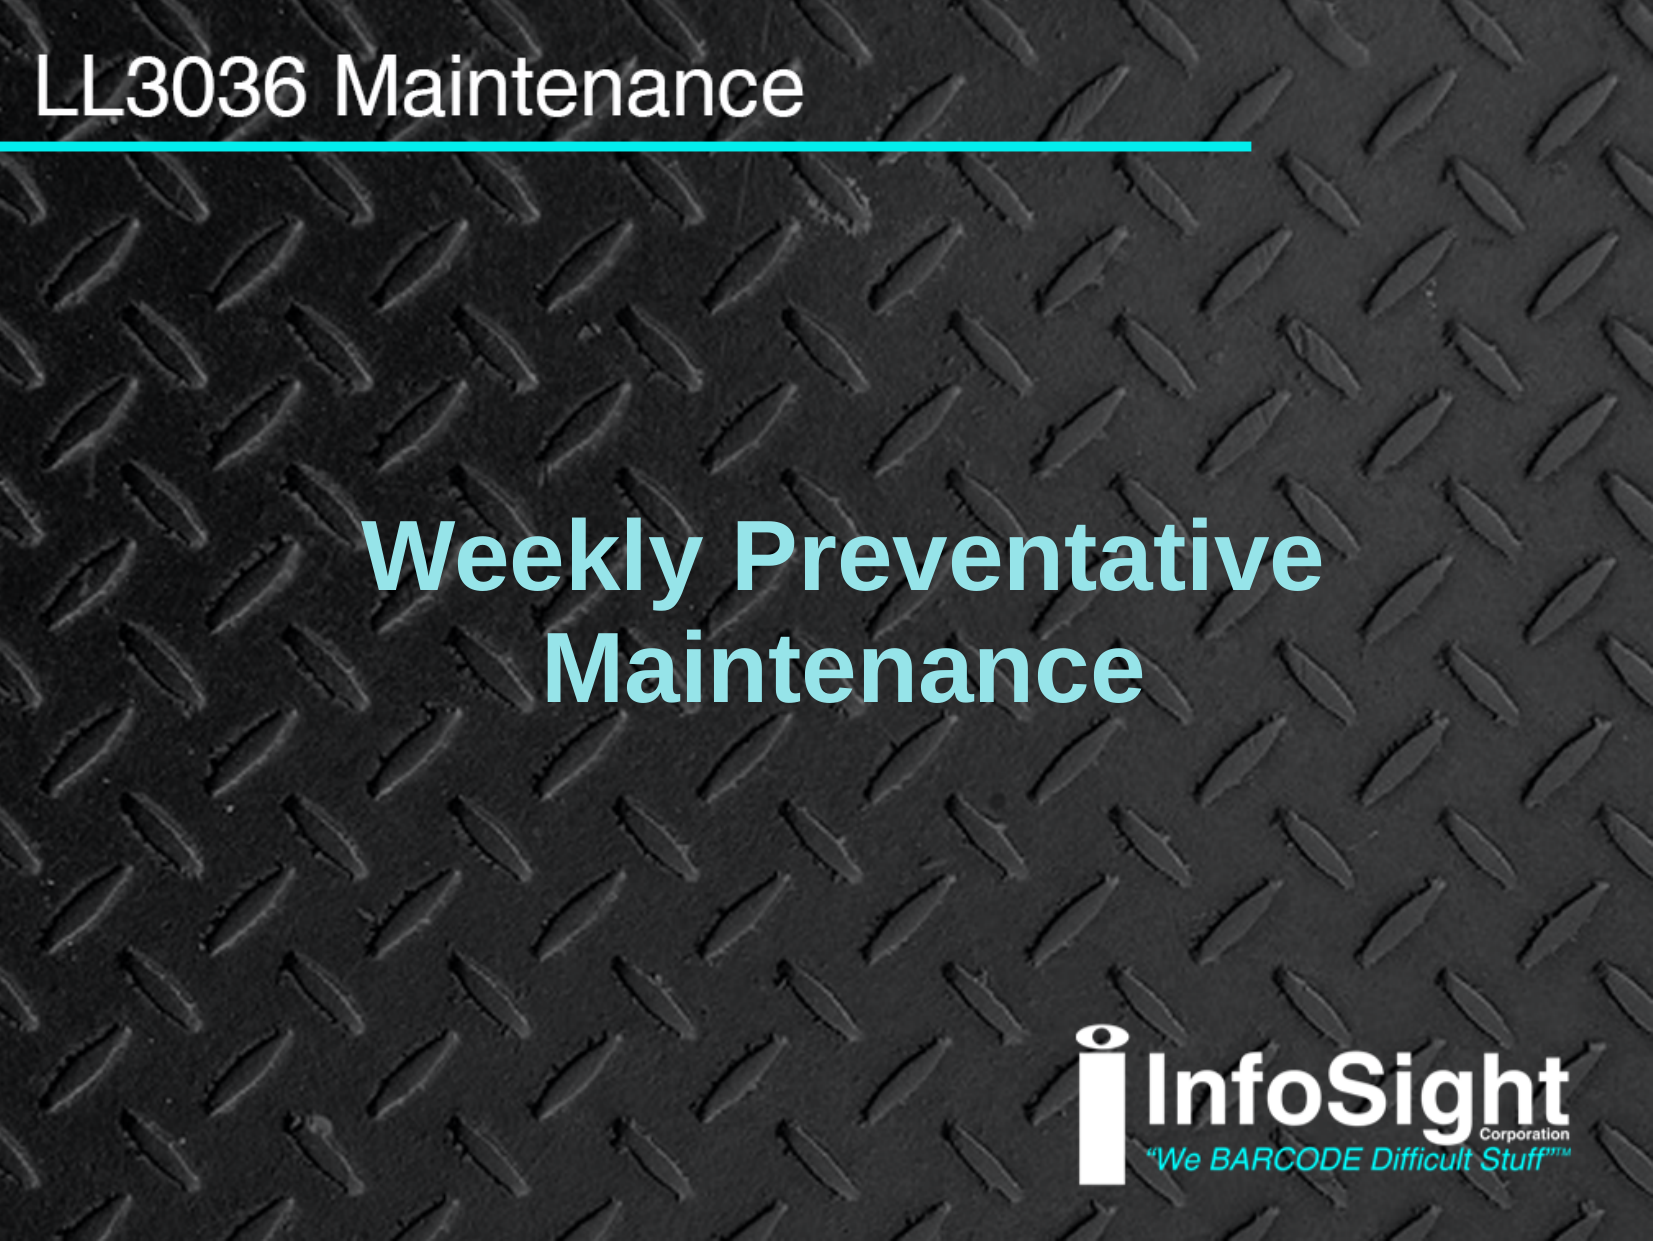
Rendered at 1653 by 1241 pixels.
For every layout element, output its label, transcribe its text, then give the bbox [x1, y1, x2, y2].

picture [0, 0, 1653, 1241]
text_box Weekly Preventative Maintenance [337, 490, 1350, 563]
